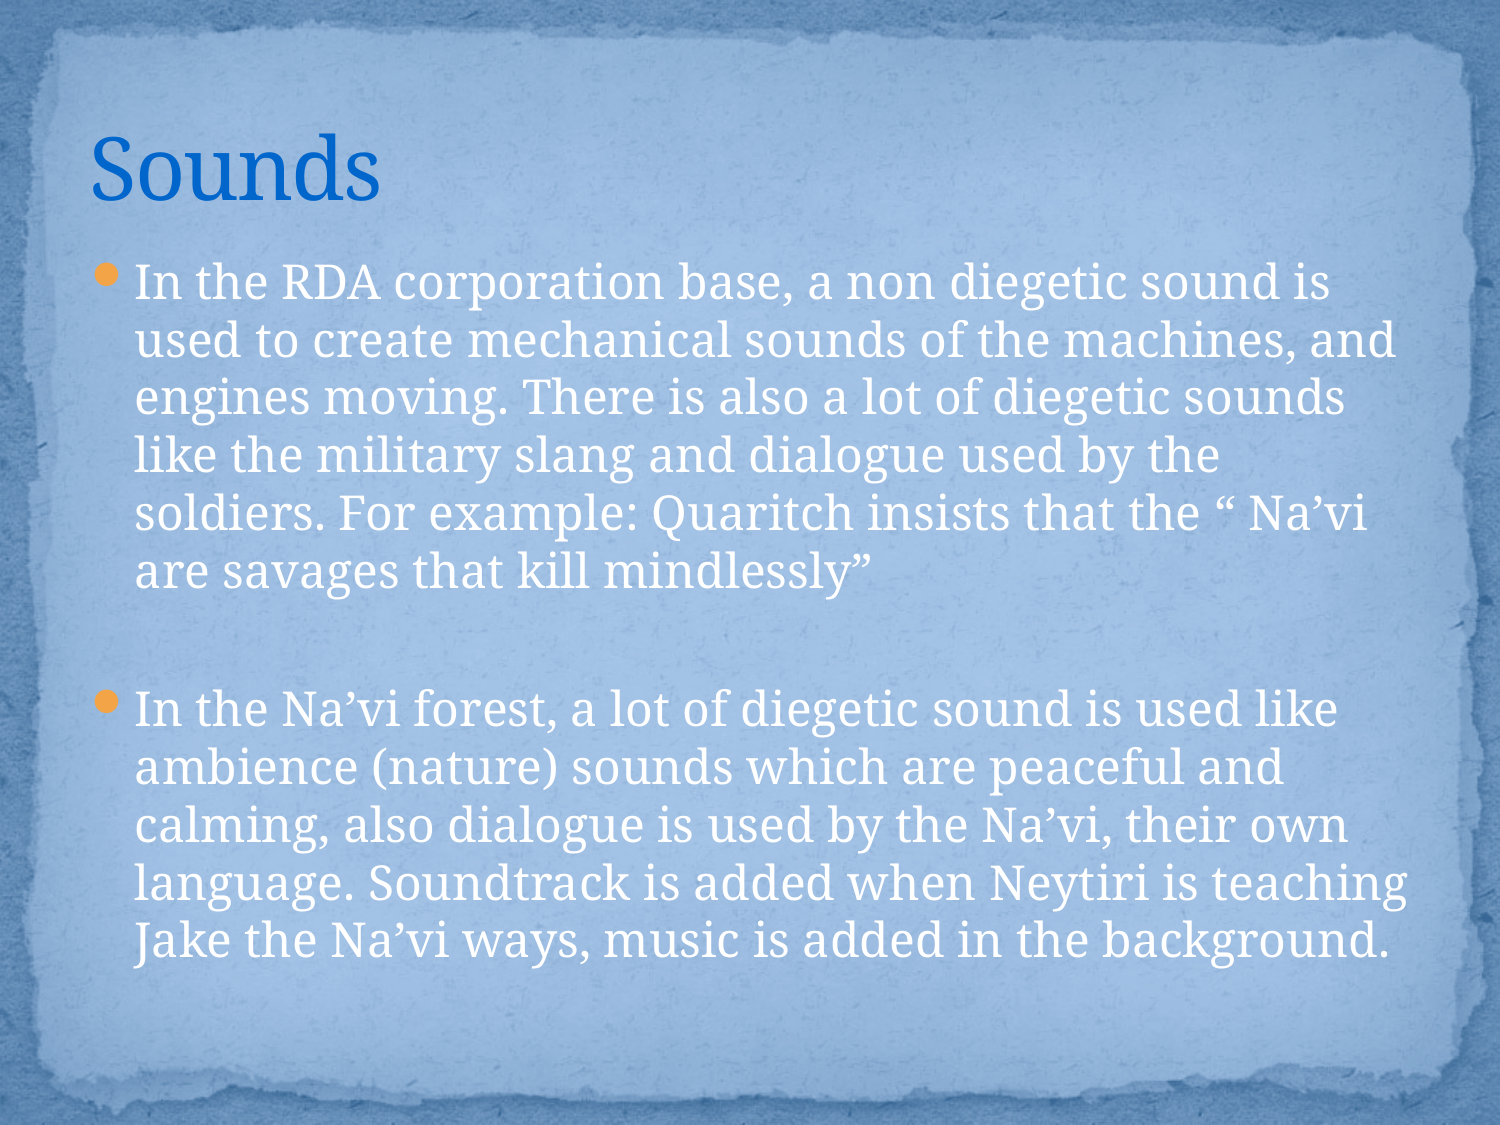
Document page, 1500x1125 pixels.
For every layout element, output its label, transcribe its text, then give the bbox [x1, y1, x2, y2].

list In the RDA corporation base, a non diegetic sound is used to create mechanical sounds of the machines, and engines moving. There is also a lot of diegetic sounds like the military slang and dialogue used by the soldiers. For example: Quaritch insists that the “ Na’vi are savages that kill mindlessly” In the Na’vi forest, a lot of diegetic sound is used like ambience (nature) sounds which are peaceful and calming, also dialogue is used by the Na’vi, their own language. Soundtrack is added when Neytiri is teaching Jake the Na’vi ways, music is added in the background. [76, 243, 1427, 986]
title Sounds [74, 24, 1425, 225]
